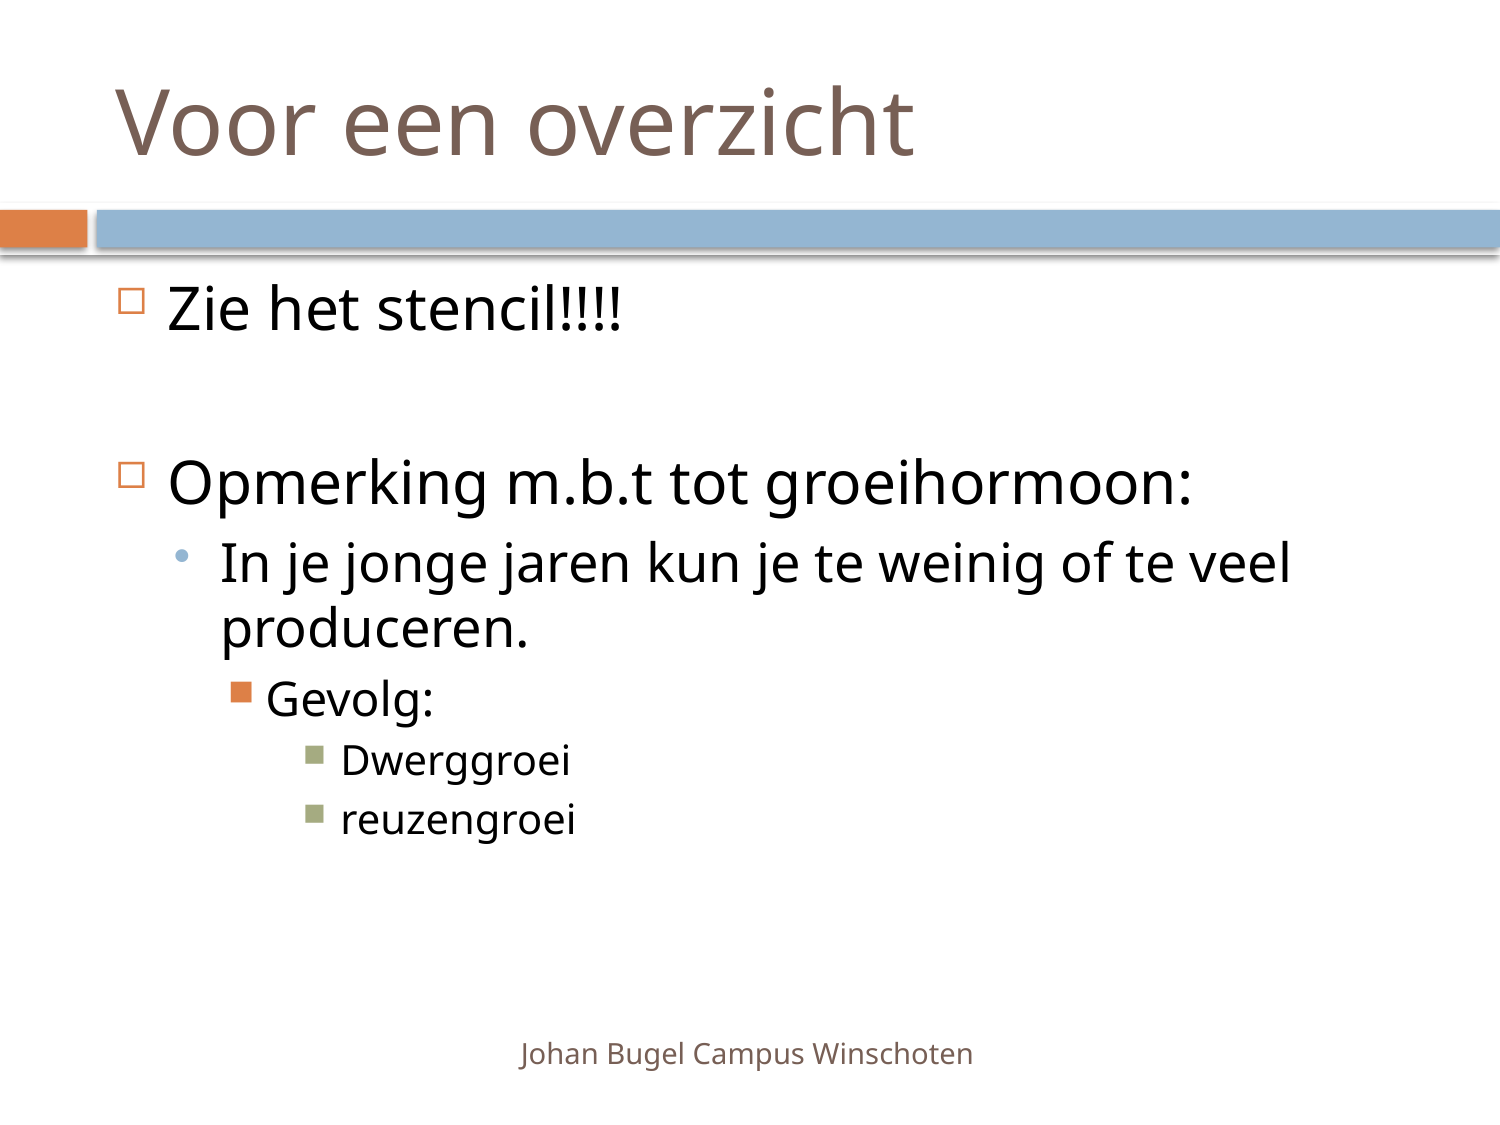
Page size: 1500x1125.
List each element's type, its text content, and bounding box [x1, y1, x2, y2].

title Voor een overzicht [100, 37, 1439, 201]
list Zie het stencil!!!! Opmerking m.b.t tot groeihormoon: In je jonge jaren kun je te weinig of te veel produceren. Gevolg: Dwerggroei reuzengroei [100, 262, 1439, 1001]
footer Johan Bugel Campus Winschoten [99, 1025, 990, 1085]
